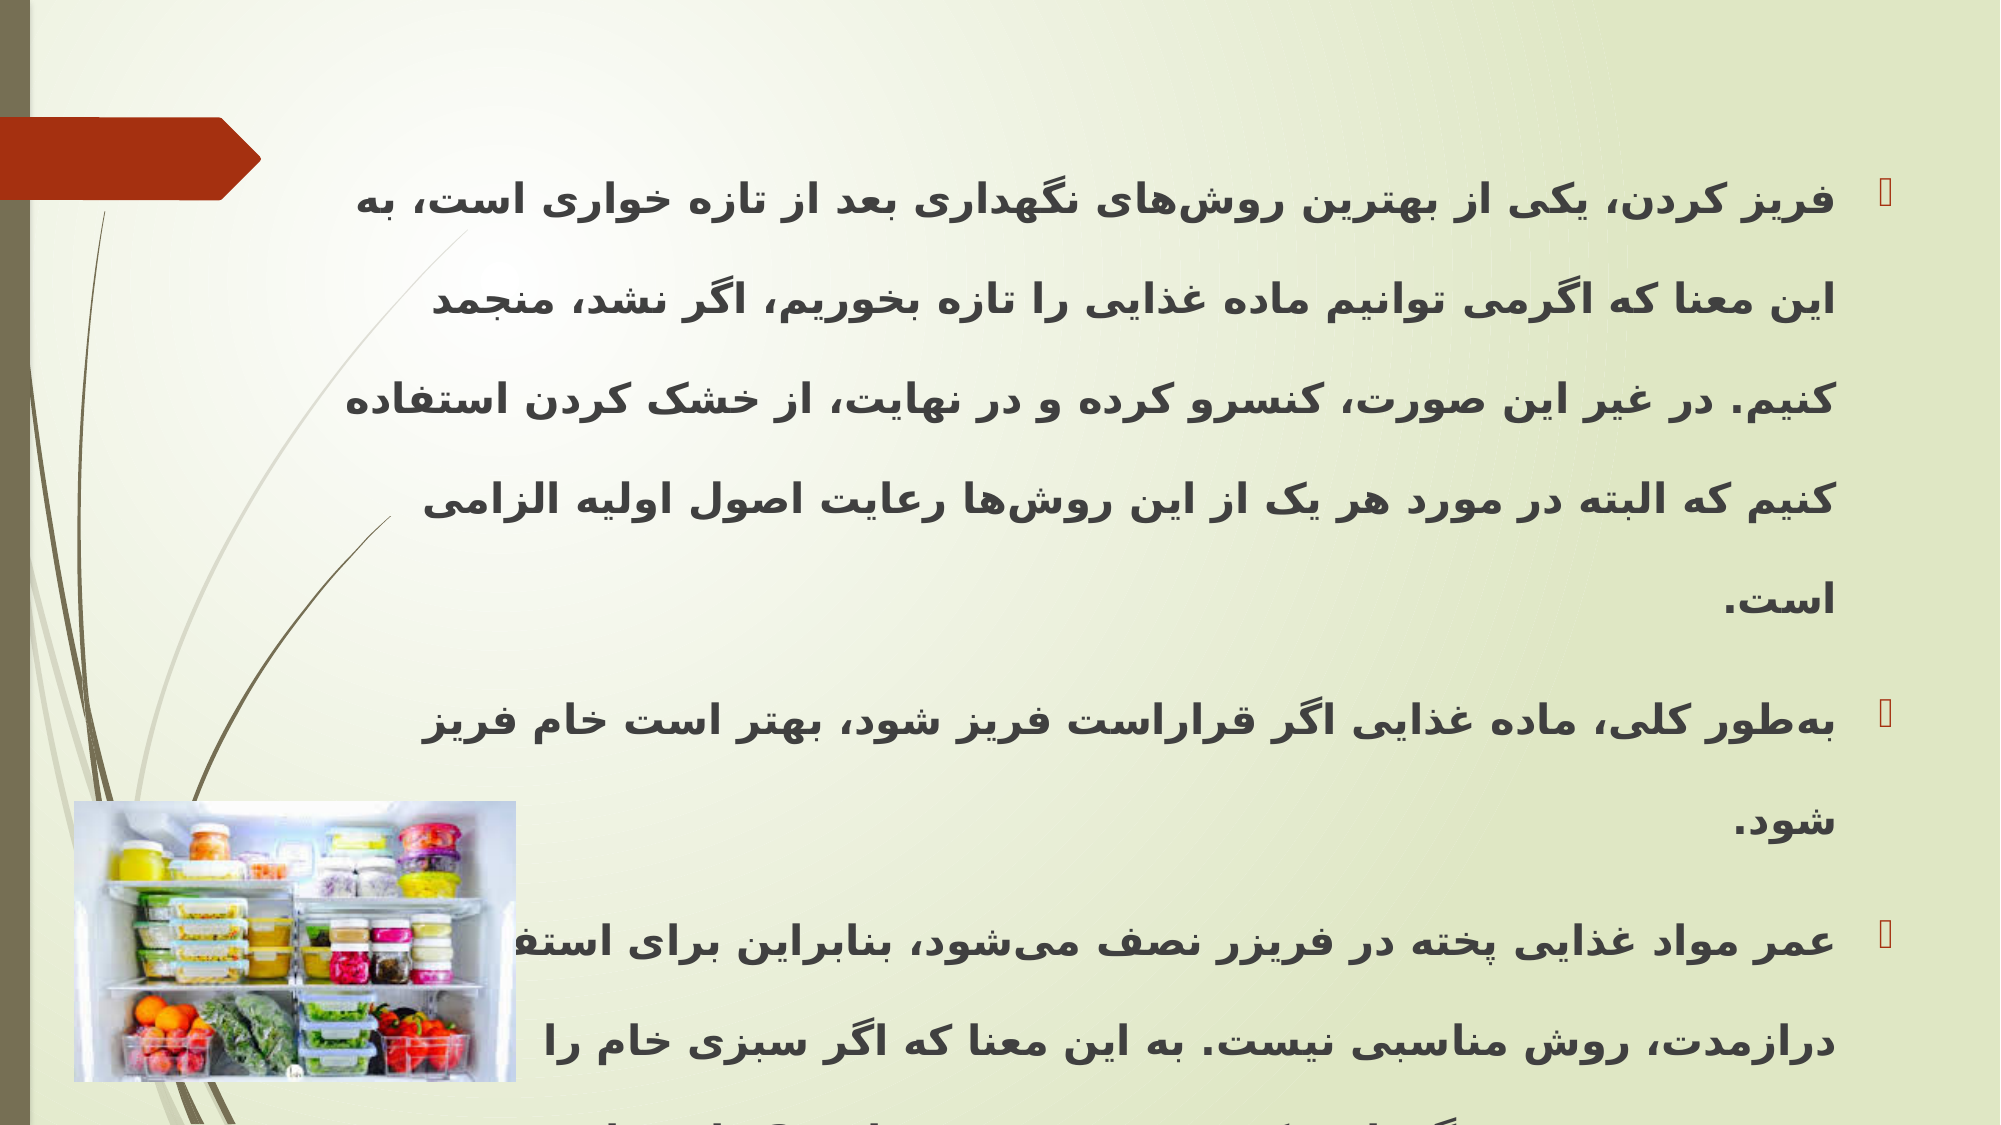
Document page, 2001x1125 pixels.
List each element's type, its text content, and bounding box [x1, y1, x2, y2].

picture [74, 801, 516, 1082]
list فریز کردن، یکی از بهترین روش‌های نگهداری بعد از تازه خواری است، به این معنا که اگرمی توانیم ماده غذایی را تازه بخوریم، اگر نشد، منجمد کنیم. در غیر این صورت، کنسرو کرده و در نهایت، از خشک کردن استفاده کنیم که البته در مورد هر یک از این روش‌ها رعایت اصول اولیه الزامی است. به‌طور کلی، ماده غذایی اگر قراراست فریز شود، بهتر است خام فریز شود. عمر مواد غذایی پخته در فریزر نصف می‌شود، بنابراین برای استفاده درازمدت، روش مناسبی نیست. به این معنا که اگر سبزی خام را 6 ماه می‌شود در فریزر نگهداری کرد، سبزی پخته، زمانی 3 ماهه دارد. [323, 114, 1909, 866]
